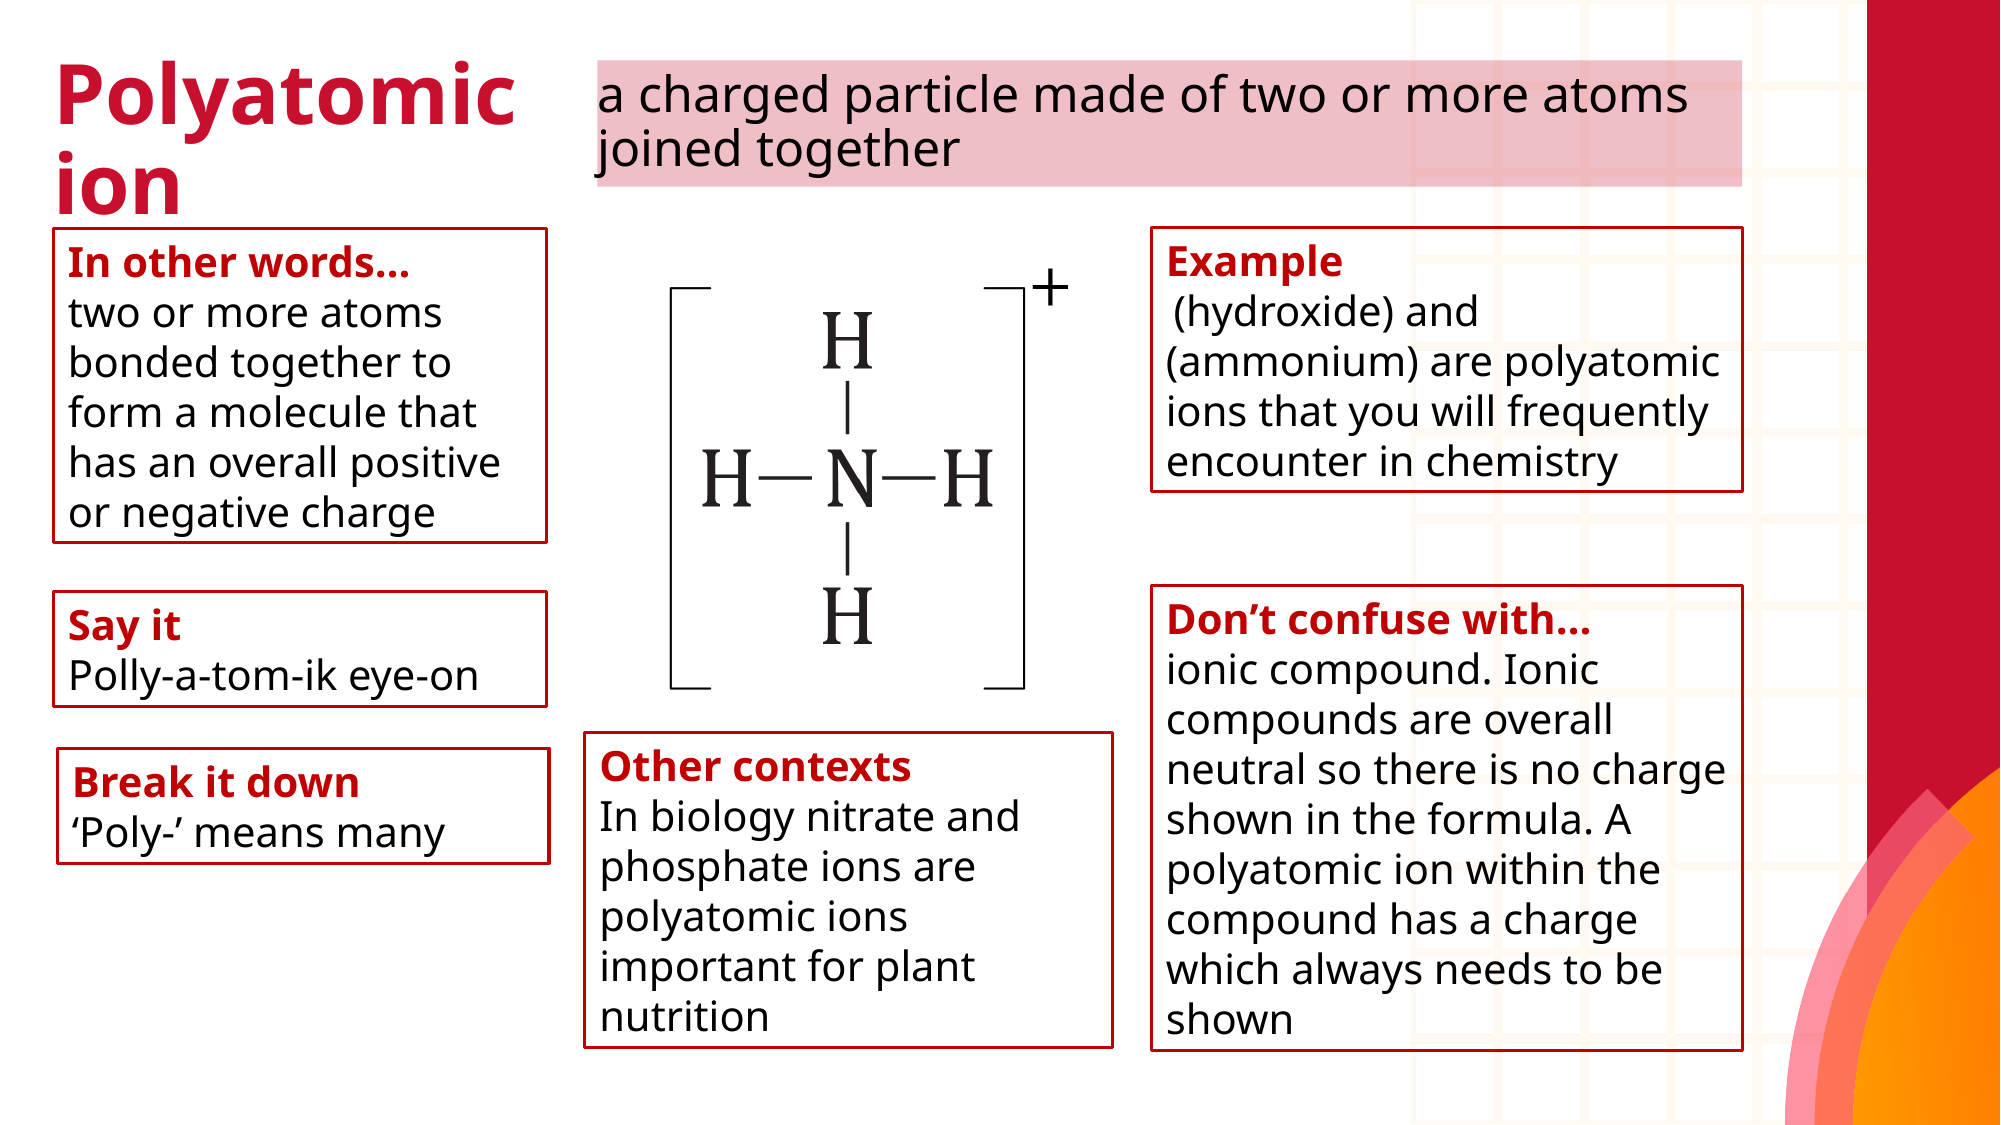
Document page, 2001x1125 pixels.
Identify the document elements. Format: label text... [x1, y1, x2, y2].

picture [1411, 315, 1421, 323]
text_box In other words… two or more atoms bonded together to form a molecule that has an overall positive or negative charge [53, 228, 547, 543]
picture [1411, 306, 1421, 314]
picture [562, 232, 1154, 723]
text_box Don’t confuse with… ionic compound. Ionic compounds are overall neutral so there is no charge shown in the formula. A polyatomic ion within the compound has a charge which always needs to be shown [1151, 585, 1743, 1051]
text_box Say it Polly-a-tom-ik eye-on [53, 591, 547, 707]
text_box Other contexts In biology nitrate and phosphate ions are polyatomic ions important for plant nutrition [584, 732, 1113, 1048]
text_box Break it down ‘Poly-’ means many [57, 748, 549, 864]
picture [1411, 229, 1741, 490]
title Polyatomic ion [53, 52, 547, 125]
picture [1411, 0, 2000, 1125]
text_box [1851, 88, 1985, 765]
text_box a charged particle made of two or more atoms joined together [597, 60, 1743, 187]
